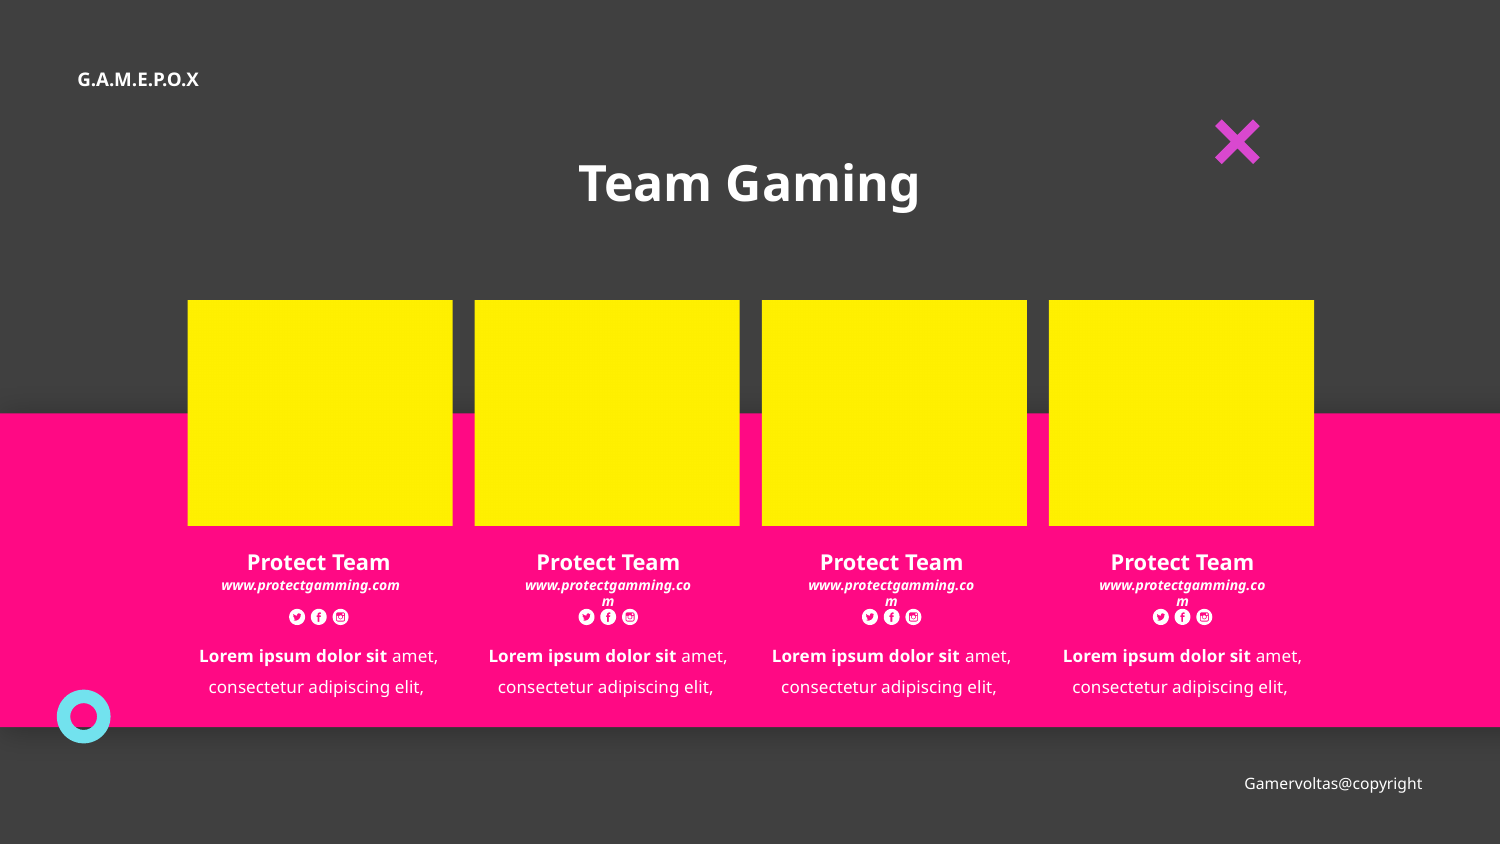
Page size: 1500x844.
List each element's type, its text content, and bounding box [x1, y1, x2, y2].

text_box Gamervoltas@copyright [1181, 766, 1438, 800]
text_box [289, 608, 349, 626]
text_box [861, 608, 922, 626]
text_box www.protectgamming.com [1095, 575, 1270, 610]
picture [1048, 300, 1315, 526]
text_box [1213, 117, 1262, 166]
text_box www.protectgamming.com [804, 575, 979, 610]
text_box [55, 688, 112, 745]
text_box Protect Team [1098, 549, 1267, 575]
text_box G.A.M.E.P.O.X [62, 60, 229, 98]
text_box Protect Team [807, 549, 976, 575]
picture [187, 300, 453, 526]
picture [761, 300, 1027, 526]
text_box Lorem ipsum dolor sit amet, consectetur adipiscing elit, [757, 635, 1026, 698]
text_box Protect Team [523, 549, 693, 575]
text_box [578, 608, 638, 626]
text_box www.protectgamming.com [212, 576, 410, 594]
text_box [1152, 608, 1213, 626]
text_box Protect Team [234, 549, 404, 576]
text_box Lorem ipsum dolor sit amet, consectetur adipiscing elit, [1048, 635, 1317, 698]
text_box Team Gaming [474, 143, 1026, 219]
picture [474, 300, 740, 526]
text_box Lorem ipsum dolor sit amet, consectetur adipiscing elit, [474, 635, 743, 698]
text_box Lorem ipsum dolor sit amet, consectetur adipiscing elit, [185, 635, 453, 698]
text_box www.protectgamming.com [521, 575, 696, 610]
